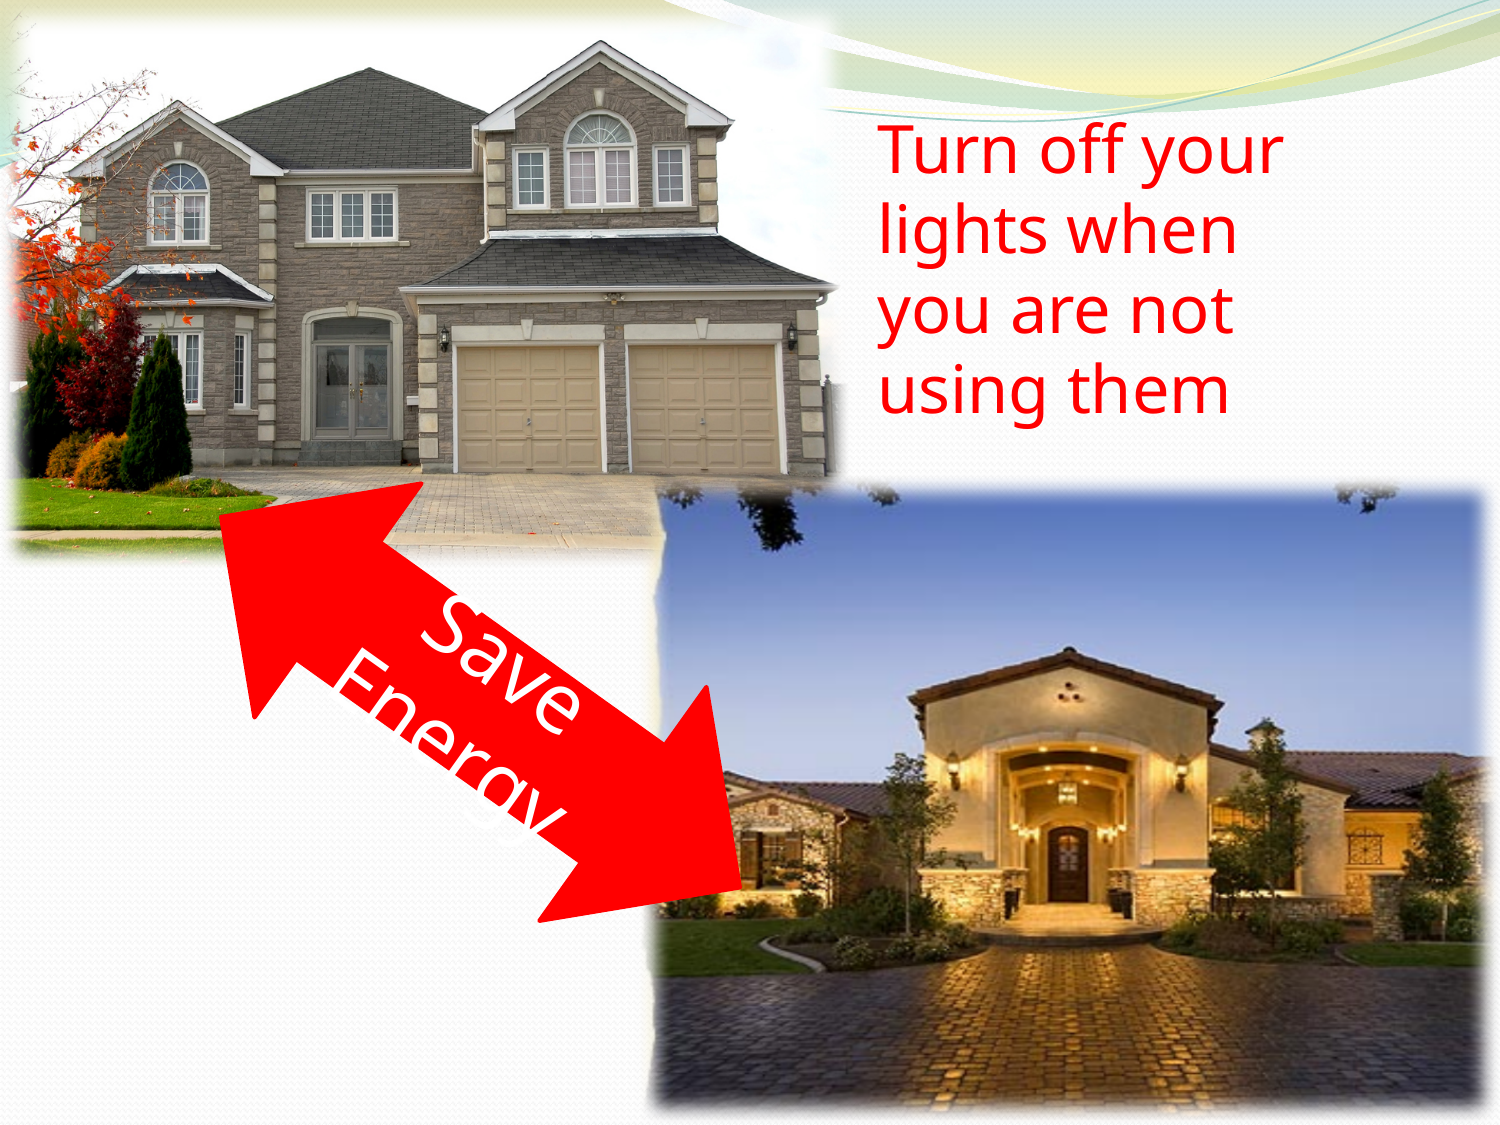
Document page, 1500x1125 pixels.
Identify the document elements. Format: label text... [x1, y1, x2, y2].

picture [0, 0, 1500, 1125]
text_box Turn off your lights when you are not using them [862, 99, 1388, 435]
text_box Save Energy [229, 581, 630, 923]
